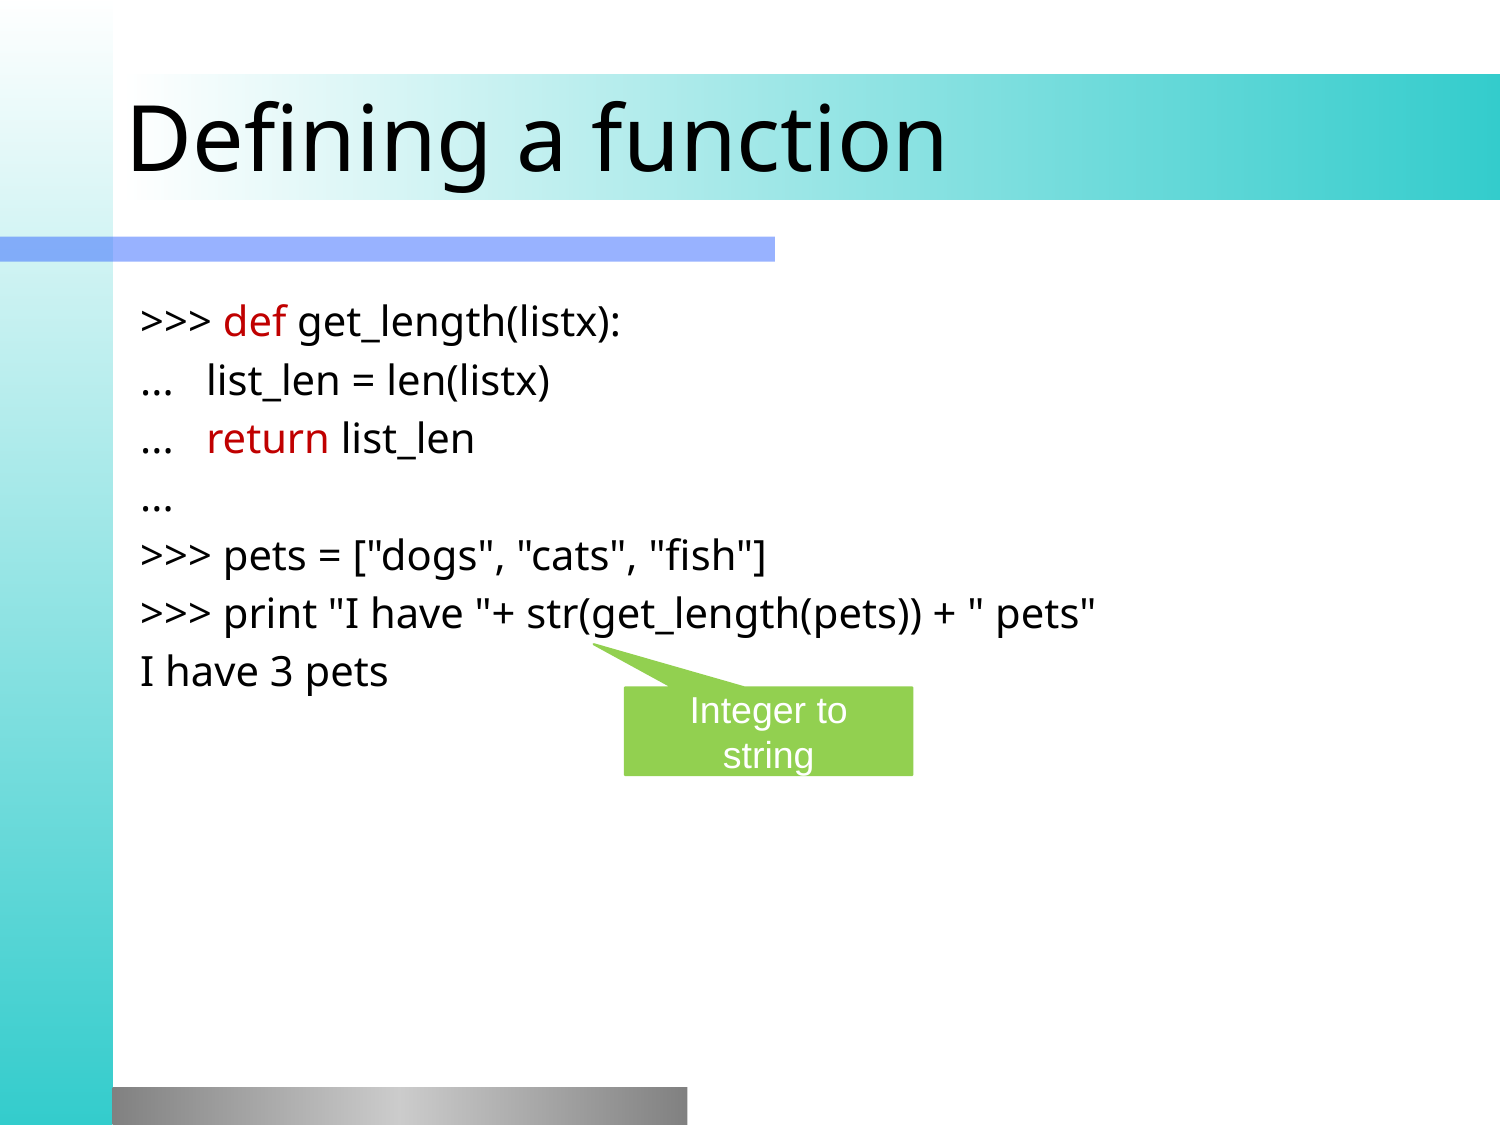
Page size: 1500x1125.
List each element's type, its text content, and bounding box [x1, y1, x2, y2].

title Defining a function [110, 40, 1386, 229]
text_box Integer to string [591, 642, 915, 778]
list >>> def get_length(listx): ... list_len = len(listx) ... return list_len ... >>> pets = ["dogs", "cats", "fish"] >>> print "I have "+ str(get_length(pets)) + " pets" I have 3 pets [124, 287, 1476, 1031]
